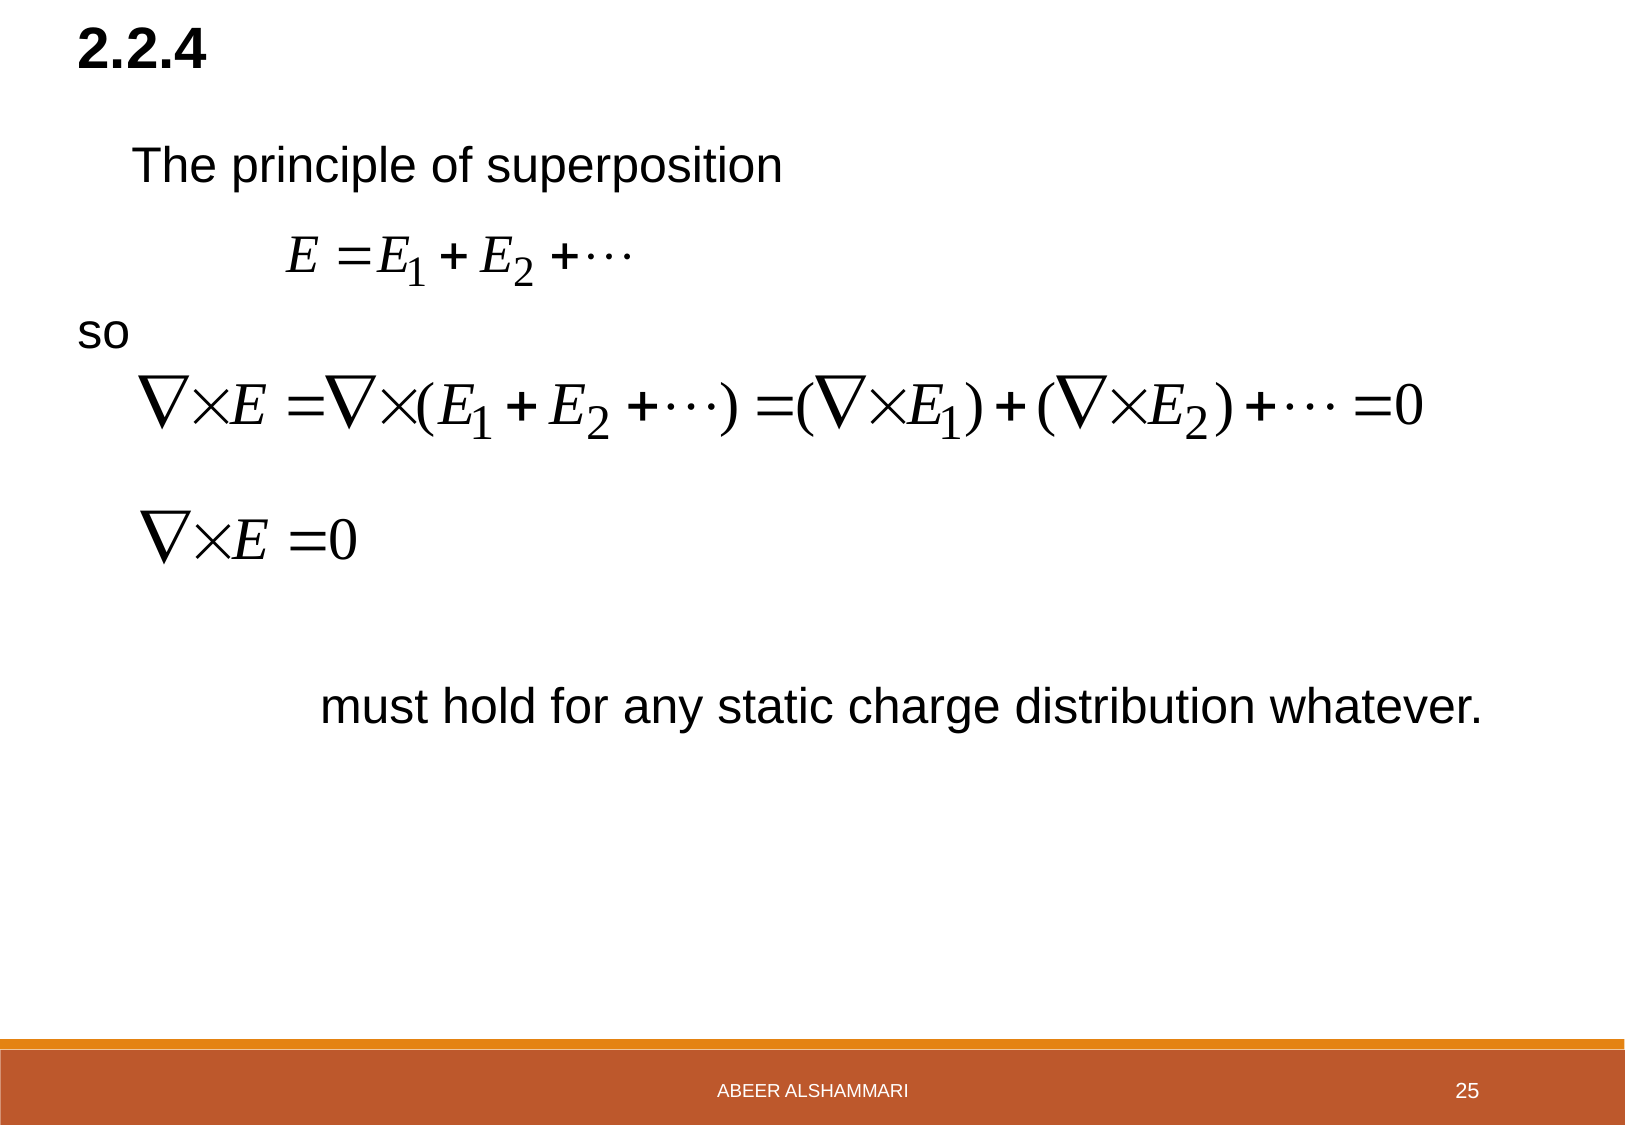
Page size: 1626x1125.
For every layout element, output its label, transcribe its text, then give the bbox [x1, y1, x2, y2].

footer Abeer Alshammari [491, 1059, 1135, 1120]
text_box must hold for any static charge distribution whatever. [294, 621, 1514, 742]
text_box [138, 502, 361, 567]
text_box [280, 219, 638, 292]
text_box The principle of superposition [116, 124, 813, 200]
text_box so [62, 290, 146, 366]
text_box 2.2.4 [62, 2, 223, 88]
slide_number 25 [1319, 1059, 1495, 1120]
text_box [136, 367, 1428, 446]
